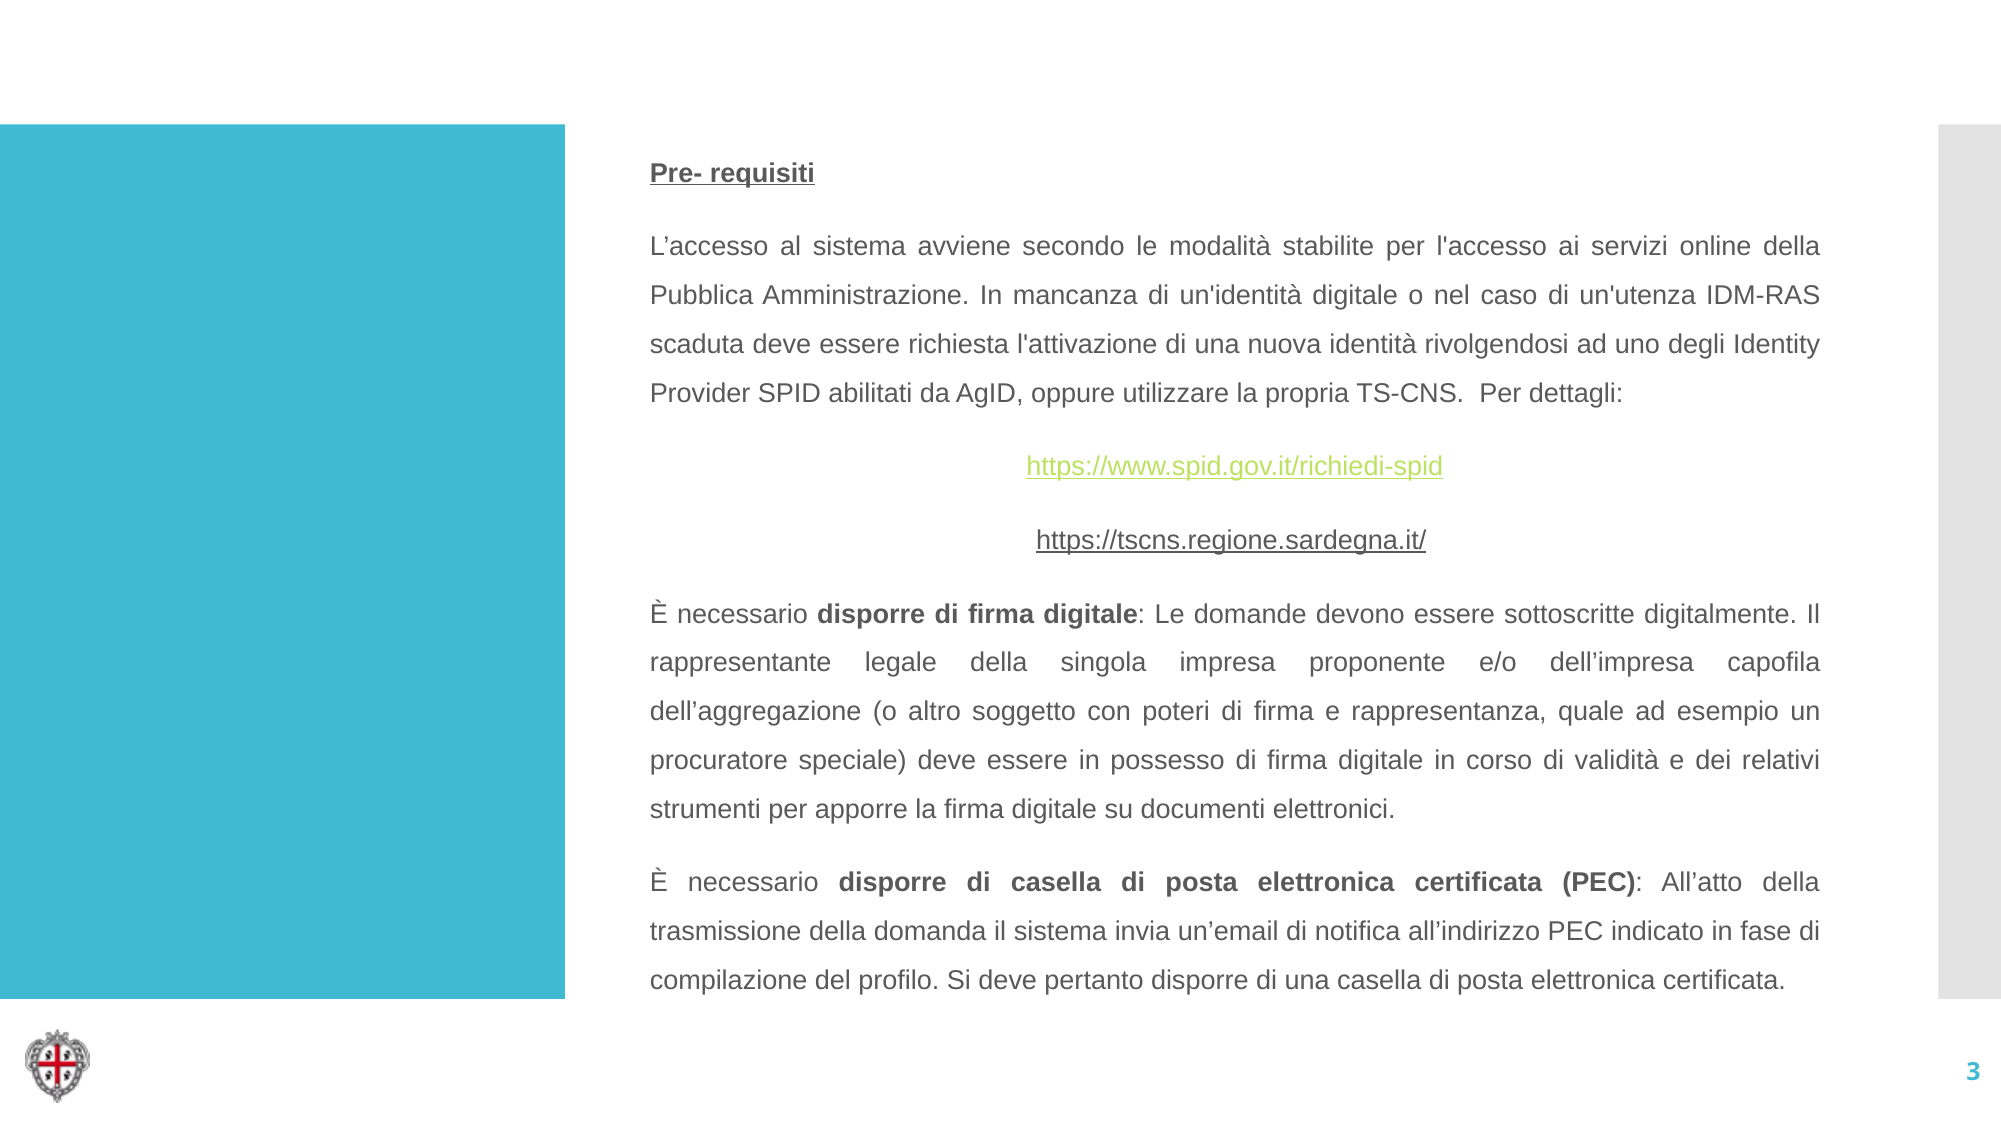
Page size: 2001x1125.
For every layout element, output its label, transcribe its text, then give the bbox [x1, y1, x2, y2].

list Pre- requisiti L’accesso al sistema avviene secondo le modalità stabilite per l'accesso ai servizi online della Pubblica Amministrazione. In mancanza di un'identità digitale o nel caso di un'utenza IDM-RAS scaduta deve essere richiesta l'attivazione di una nuova identità rivolgendosi ad uno degli Identity Provider SPID abilitati da AgID, oppure utilizzare la propria TS-CNS. Per dettagli: https://www.spid.gov.it/richiedi-spid https://tscns.regione.sardegna.it/ È necessario disporre di firma digitale: Le domande devono essere sottoscritte digitalmente. Il rappresentante legale della singola impresa proponente e/o dell’impresa capofila dell’aggregazione (o altro soggetto con poteri di firma e rappresentanza, quale ad esempio un procuratore speciale) deve essere in possesso di firma digitale in corso di validità e dei relativi strumenti per apporre la firma digitale su documenti elettronici. È necessario disporre di casella di posta elettronica certificata (PEC): All’atto della trasmissione della domanda il sistema invia un’email di notifica all’indirizzo PEC indicato in fase di compilazione del profilo. Si deve pertanto disporre di una casella di posta elettronica certificata. [634, 123, 1835, 1011]
picture [25, 1028, 90, 1103]
slide_number 3 [1744, 1042, 1996, 1103]
